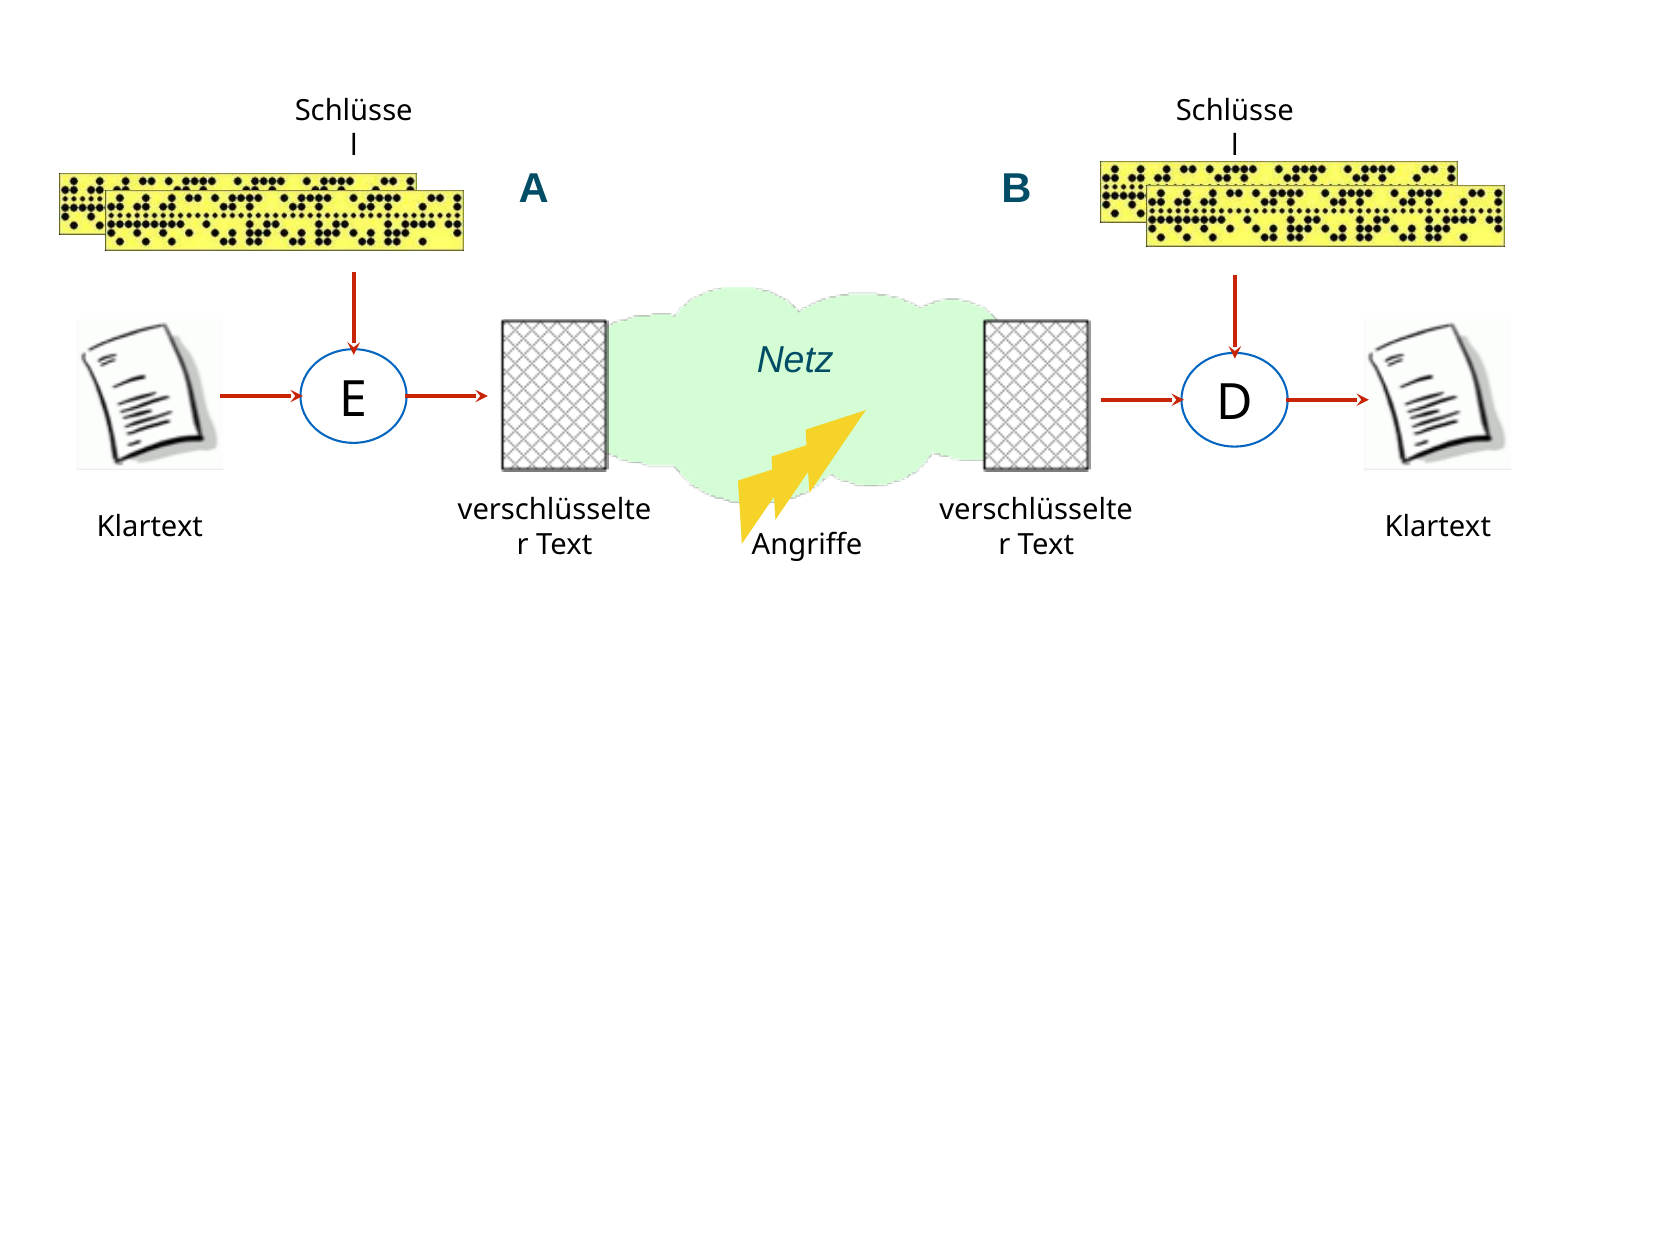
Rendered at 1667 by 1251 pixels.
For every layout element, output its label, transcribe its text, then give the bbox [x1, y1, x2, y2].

text_box E [331, 357, 376, 435]
text_box Angriffe [738, 517, 876, 569]
text_box A [479, 138, 588, 234]
text_box [347, 342, 360, 355]
text_box verschlüsselter Text [448, 481, 661, 569]
text_box [475, 389, 488, 403]
text_box [1181, 353, 1288, 447]
text_box B [962, 137, 1071, 234]
text_box [1171, 393, 1184, 406]
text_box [697, 432, 879, 500]
picture [1099, 161, 1505, 247]
text_box Schlüssel [1166, 83, 1303, 154]
text_box D [1207, 361, 1262, 439]
picture [75, 319, 225, 473]
text_box [290, 389, 303, 403]
text_box [1228, 346, 1242, 359]
text_box Schlüssel [285, 83, 422, 170]
text_box [300, 349, 407, 443]
picture [58, 173, 464, 252]
text_box Klartext [1369, 499, 1506, 551]
picture [1363, 319, 1512, 473]
picture [499, 287, 1091, 505]
text_box Klartext [81, 499, 219, 551]
text_box verschlüsselter Text [930, 481, 1143, 569]
